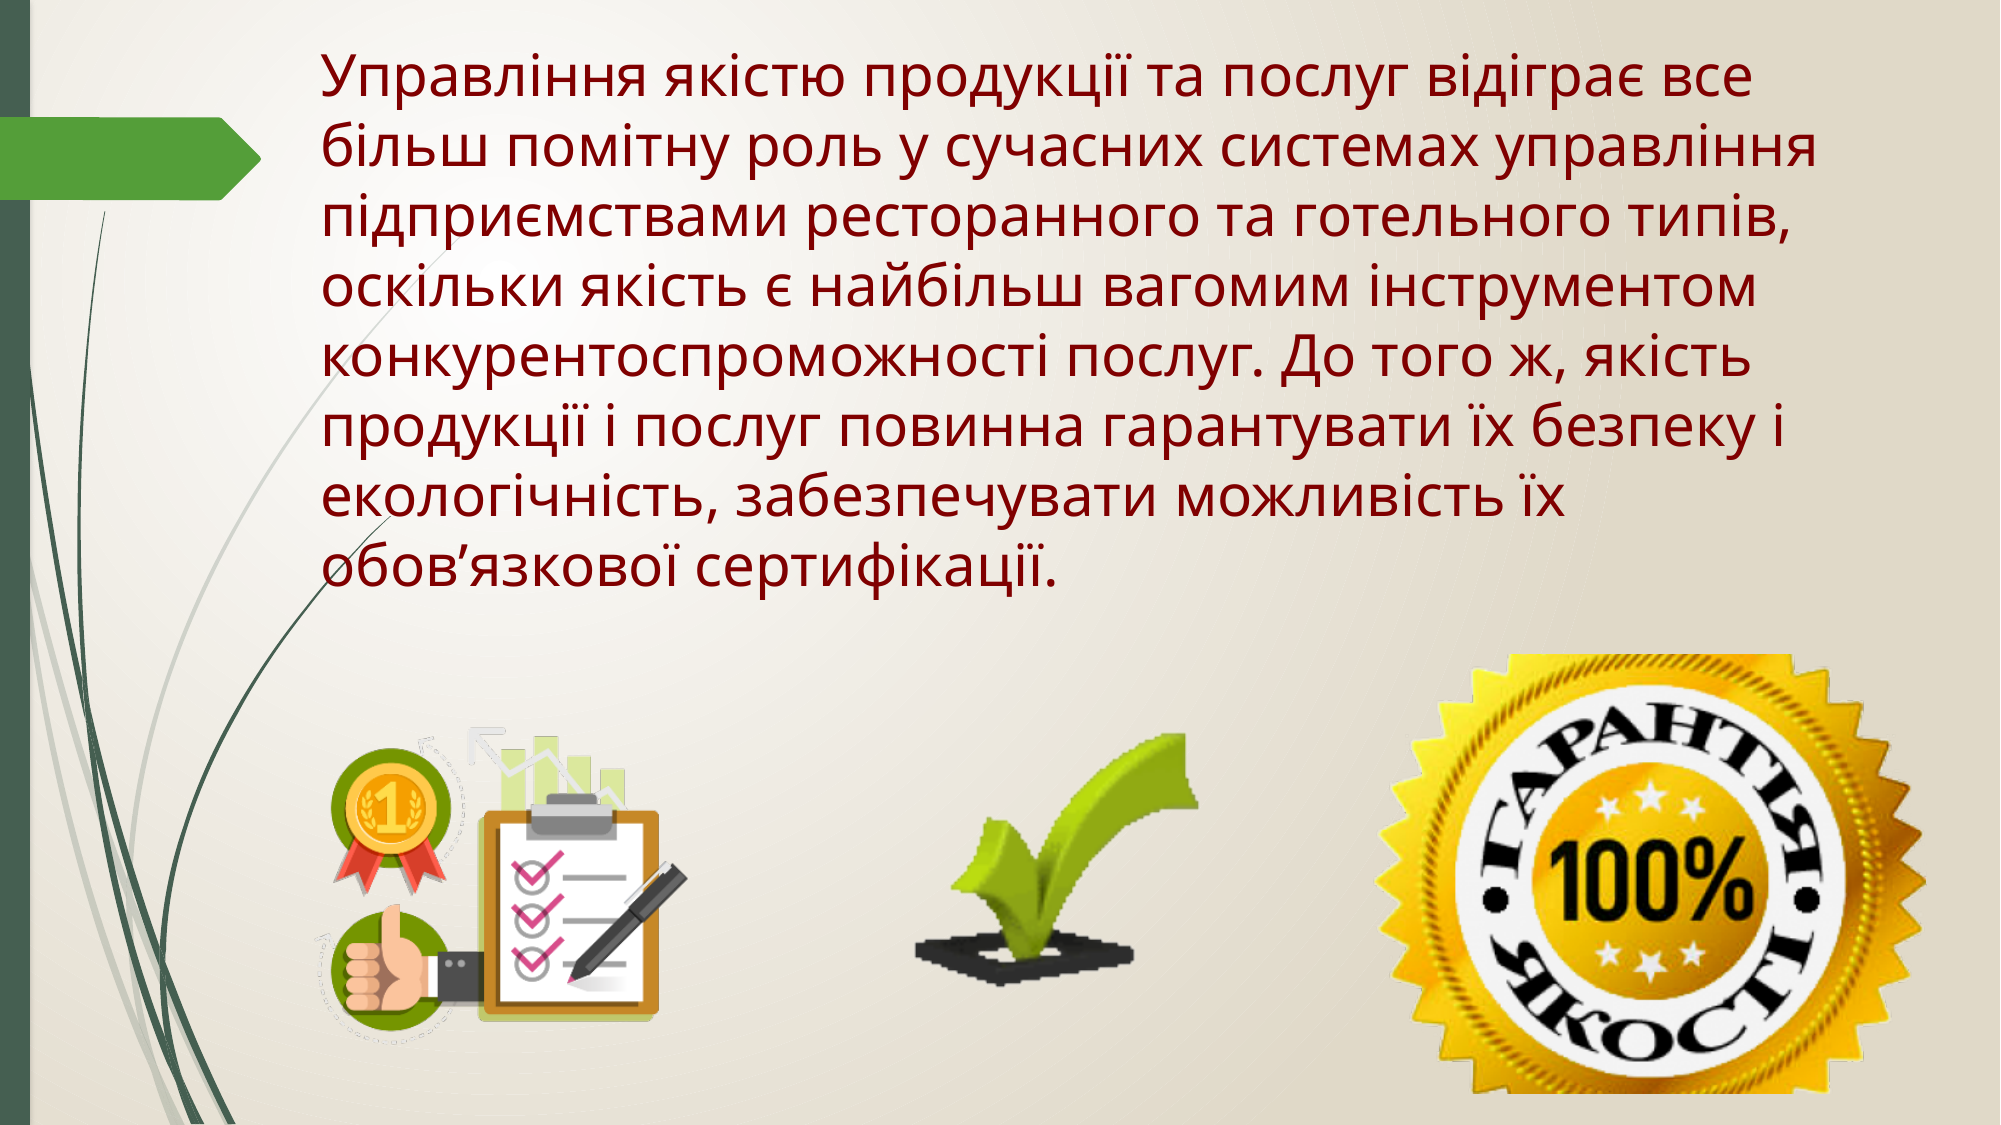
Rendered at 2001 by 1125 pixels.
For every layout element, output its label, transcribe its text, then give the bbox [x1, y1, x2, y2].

title Управління якістю продукції та послуг відіграє все більш помітну роль у сучасних системах управління підприємствами ресторанного та готельного типів, оскільки якість є найбільш вагомим інструментом конкурентоспроможності послуг. До того ж, якість продукції і послуг повинна гарантувати їх безпеку і екологічність, забезпечувати можливість їх обов’язкової сертифікації. [304, 30, 1834, 241]
picture [304, 701, 716, 1070]
picture [848, 495, 1281, 1070]
picture [1359, 654, 1945, 1094]
